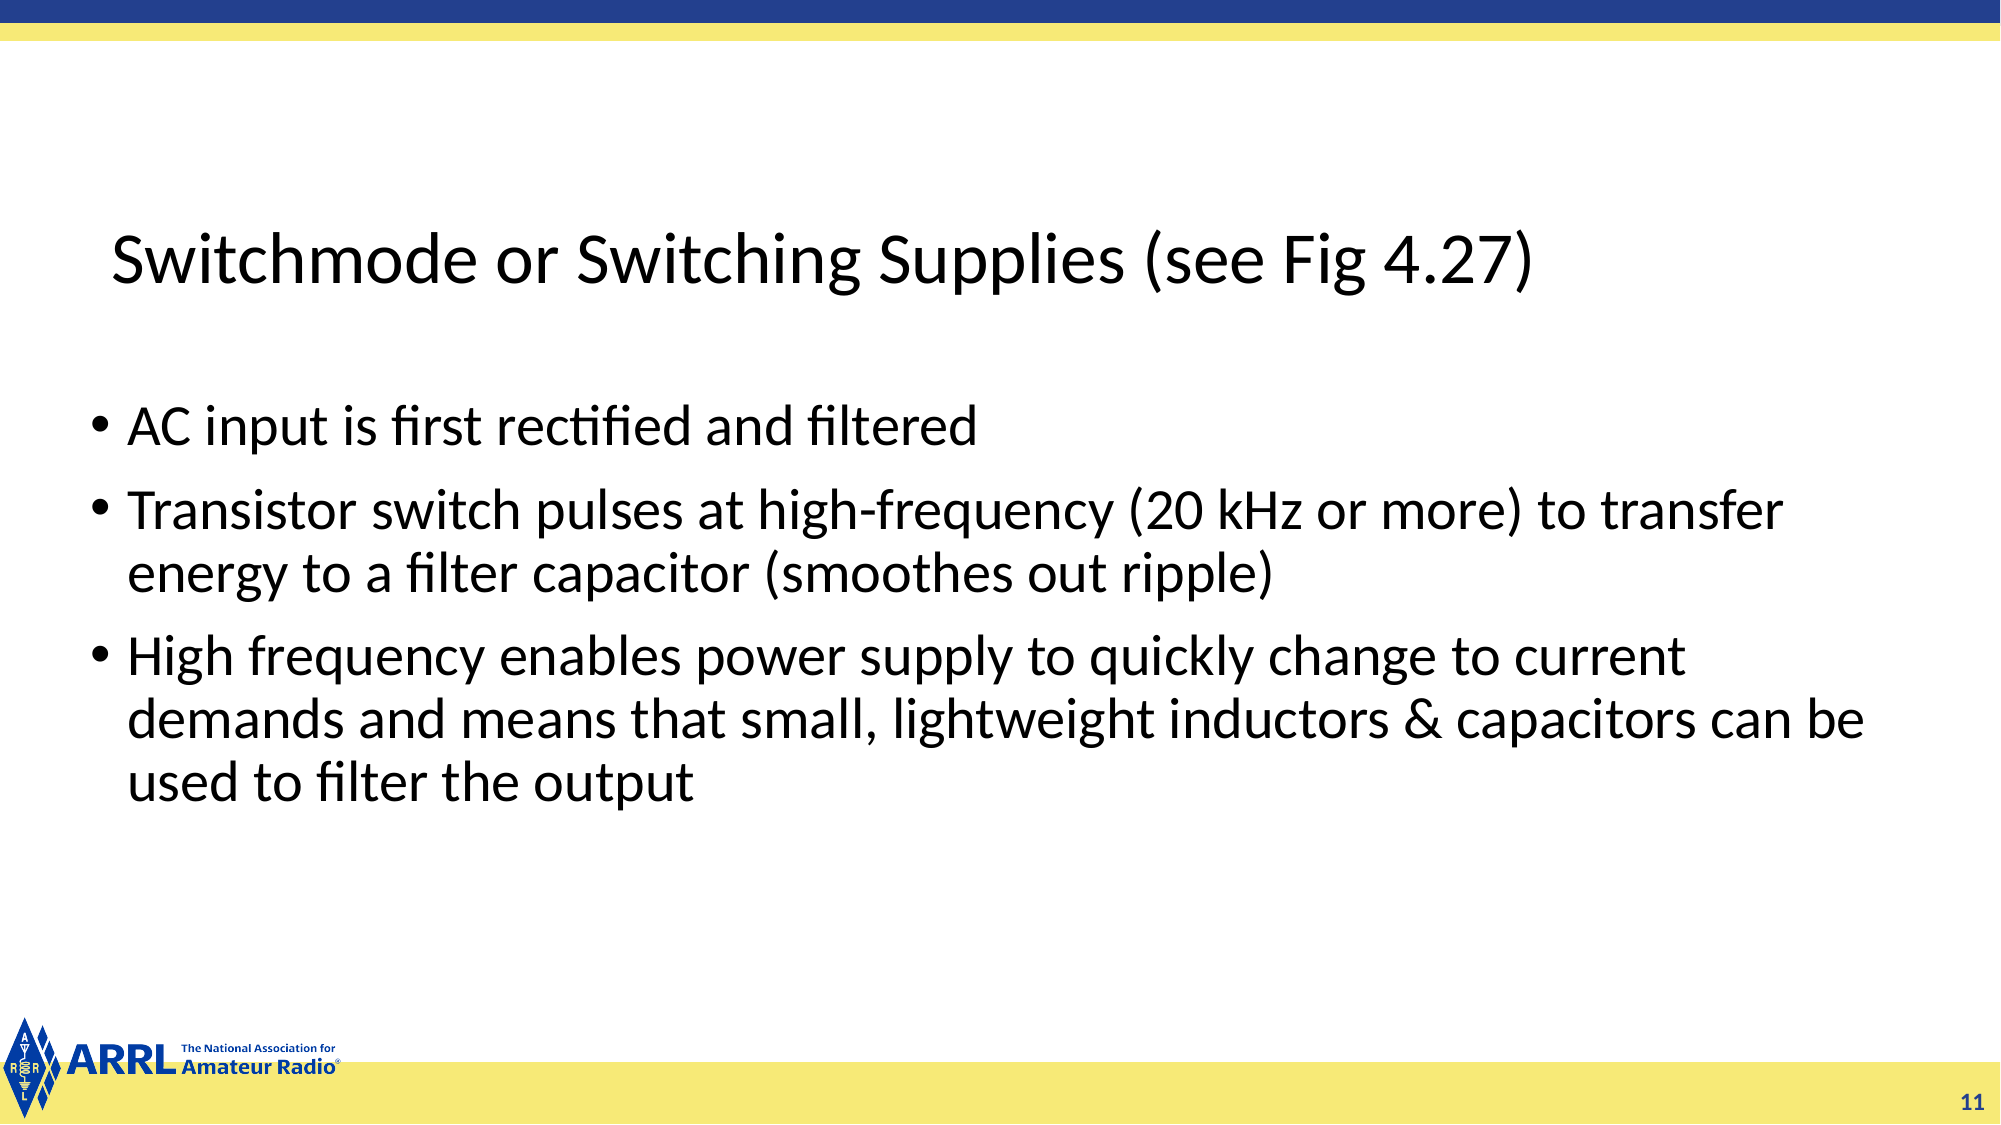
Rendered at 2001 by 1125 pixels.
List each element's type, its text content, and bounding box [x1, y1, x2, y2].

list AC input is first rectified and filtered Transistor switch pulses at high-frequency (20 kHz or more) to transfer energy to a filter capacitor (smoothes out ripple) High frequency enables power supply to quickly change to current demands and means that small, lightweight inductors & capacitors can be used to filter the output [75, 387, 1925, 1075]
picture [1, 1015, 342, 1121]
title Switchmode or Switching Supplies (see Fig 4.27) [96, 212, 1897, 356]
